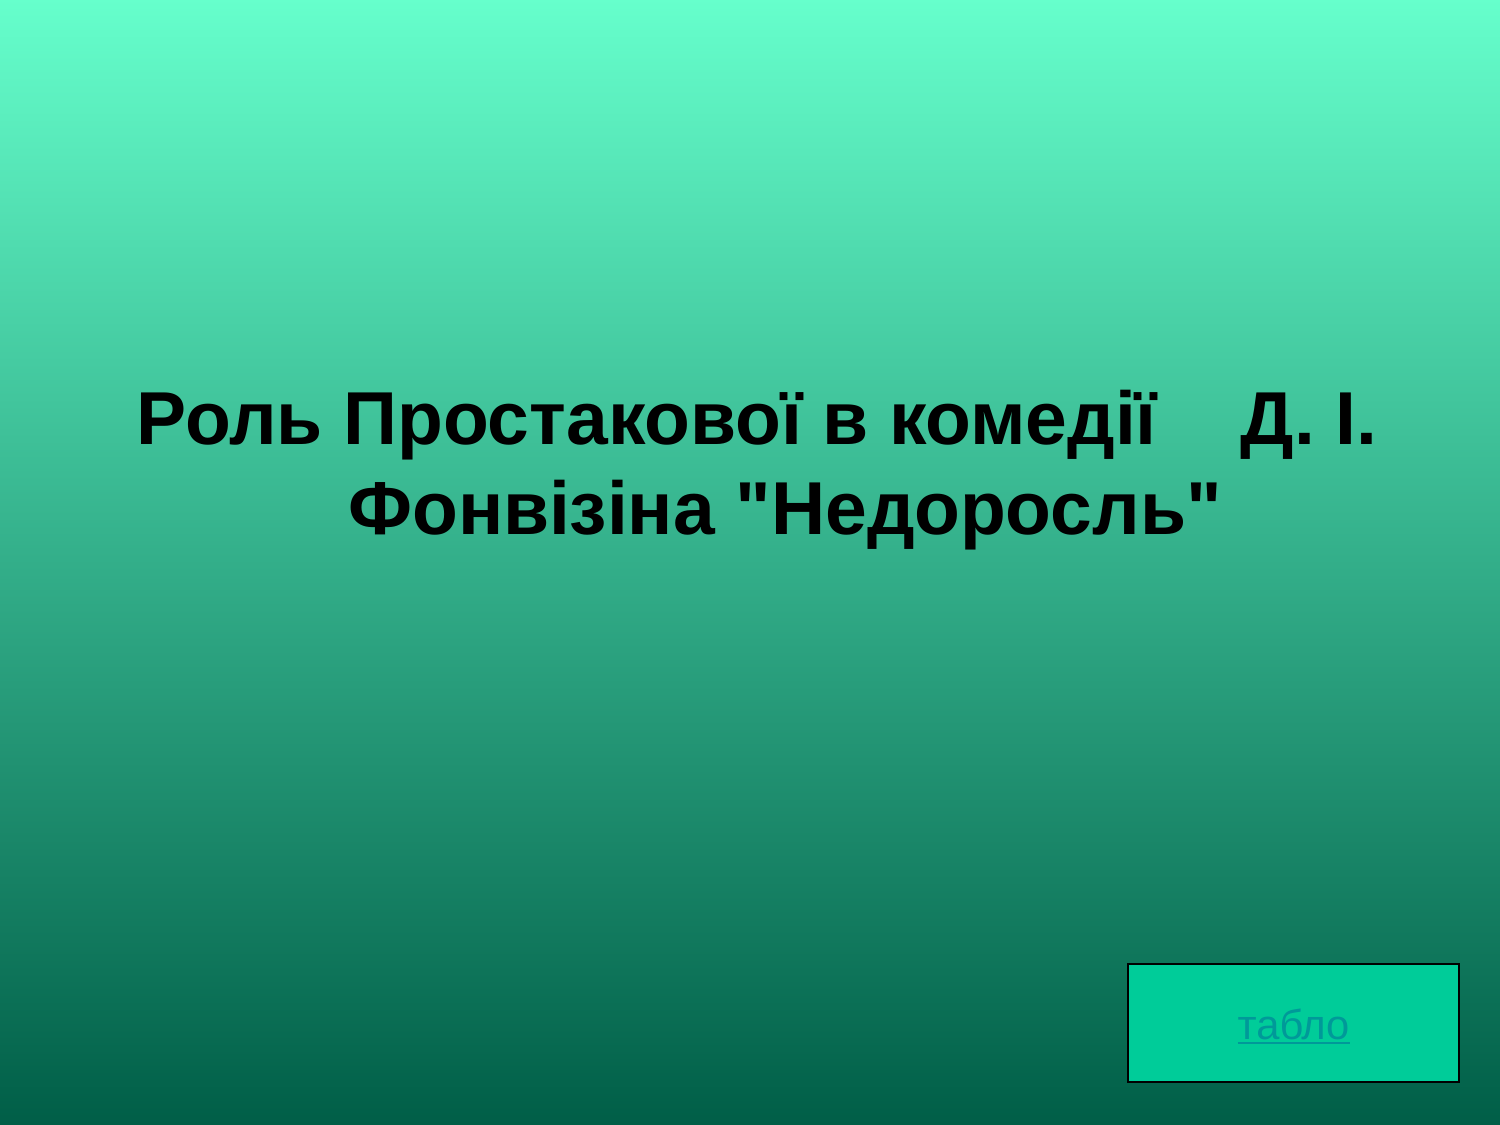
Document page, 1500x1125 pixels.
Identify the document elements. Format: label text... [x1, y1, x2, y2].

text_box табло [1128, 964, 1459, 1083]
list Роль Простакової в комедії Д. І. Фонвізіна "Недоросль" [81, 152, 1433, 880]
